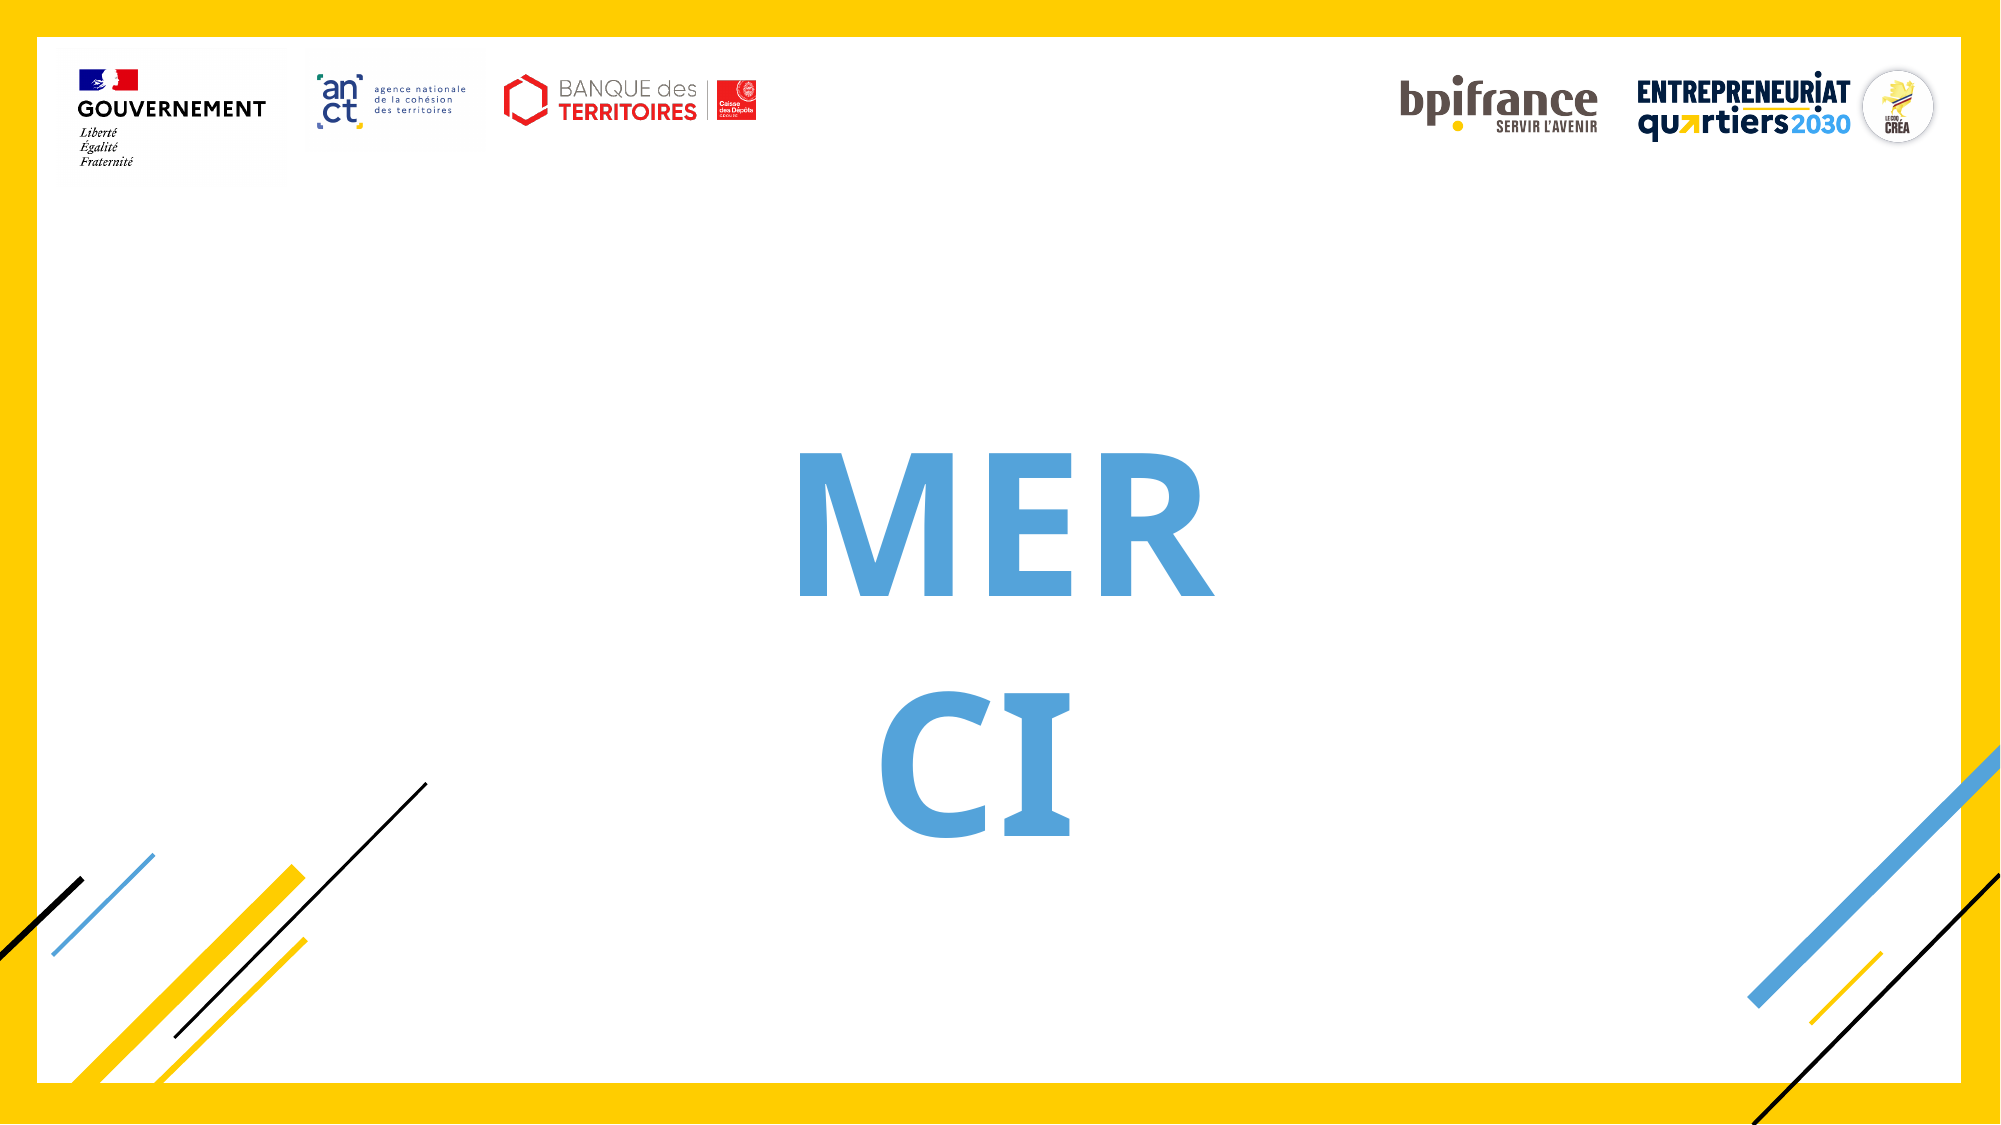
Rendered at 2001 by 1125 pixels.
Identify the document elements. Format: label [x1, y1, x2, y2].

picture [1638, 61, 1943, 152]
picture [504, 74, 756, 126]
picture [1368, 42, 1630, 165]
picture [56, 48, 287, 187]
picture [305, 48, 486, 152]
